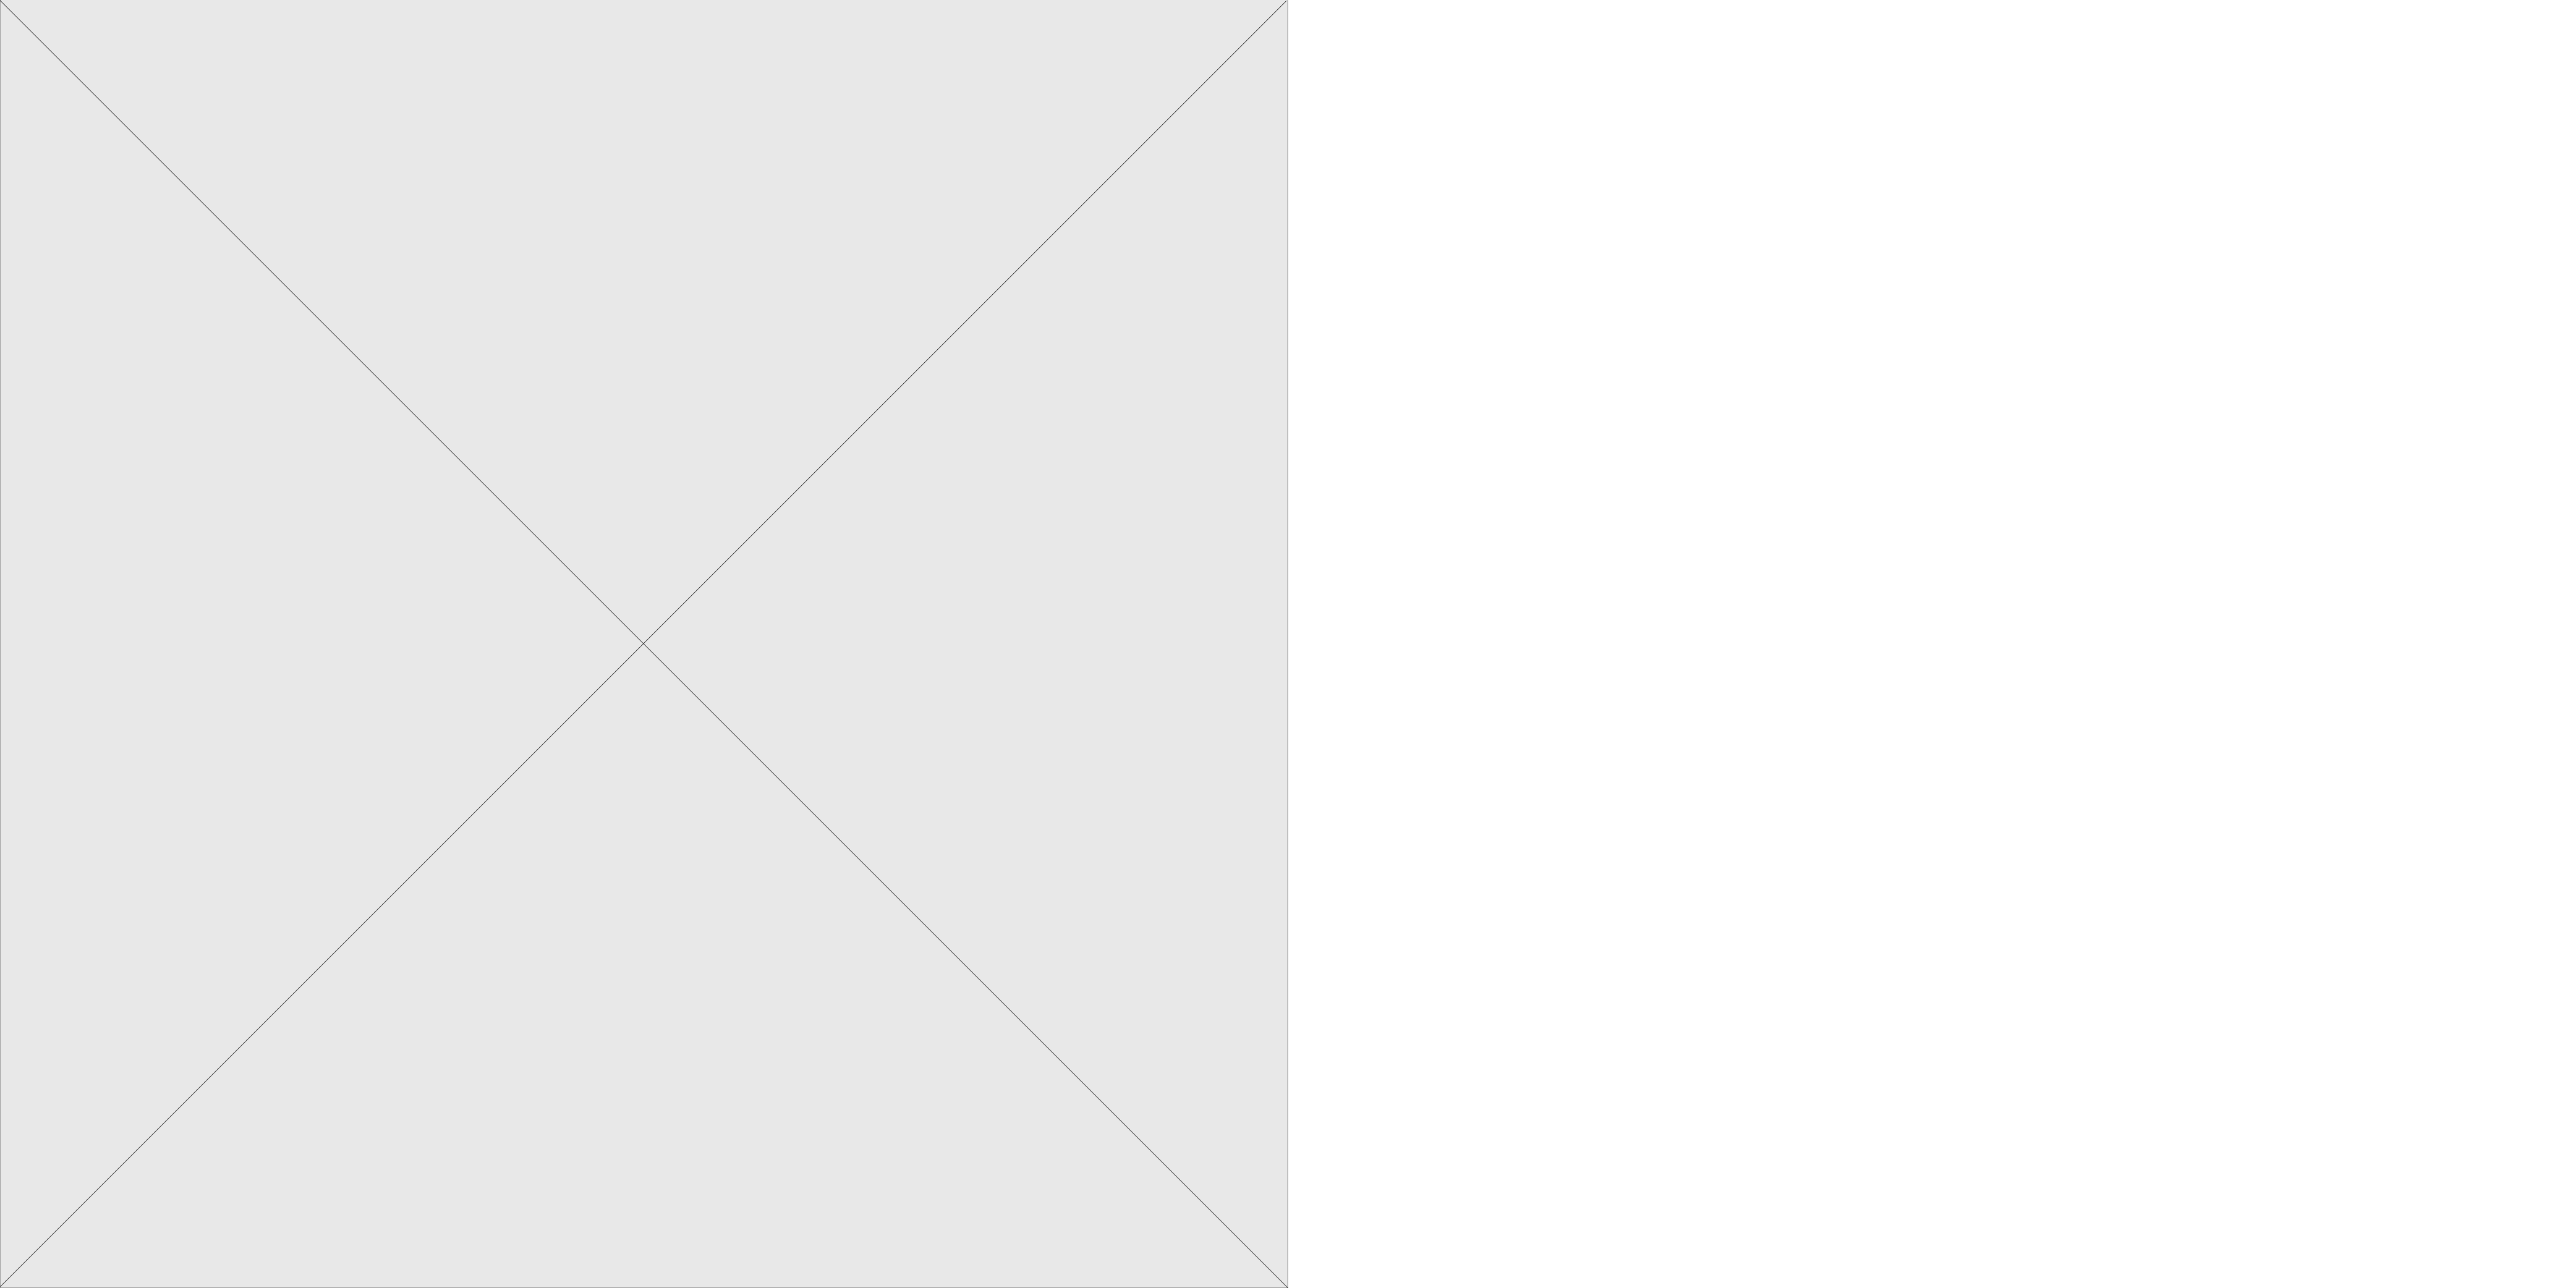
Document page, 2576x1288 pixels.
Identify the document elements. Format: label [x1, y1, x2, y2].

text_box [0, 0, 1288, 1288]
